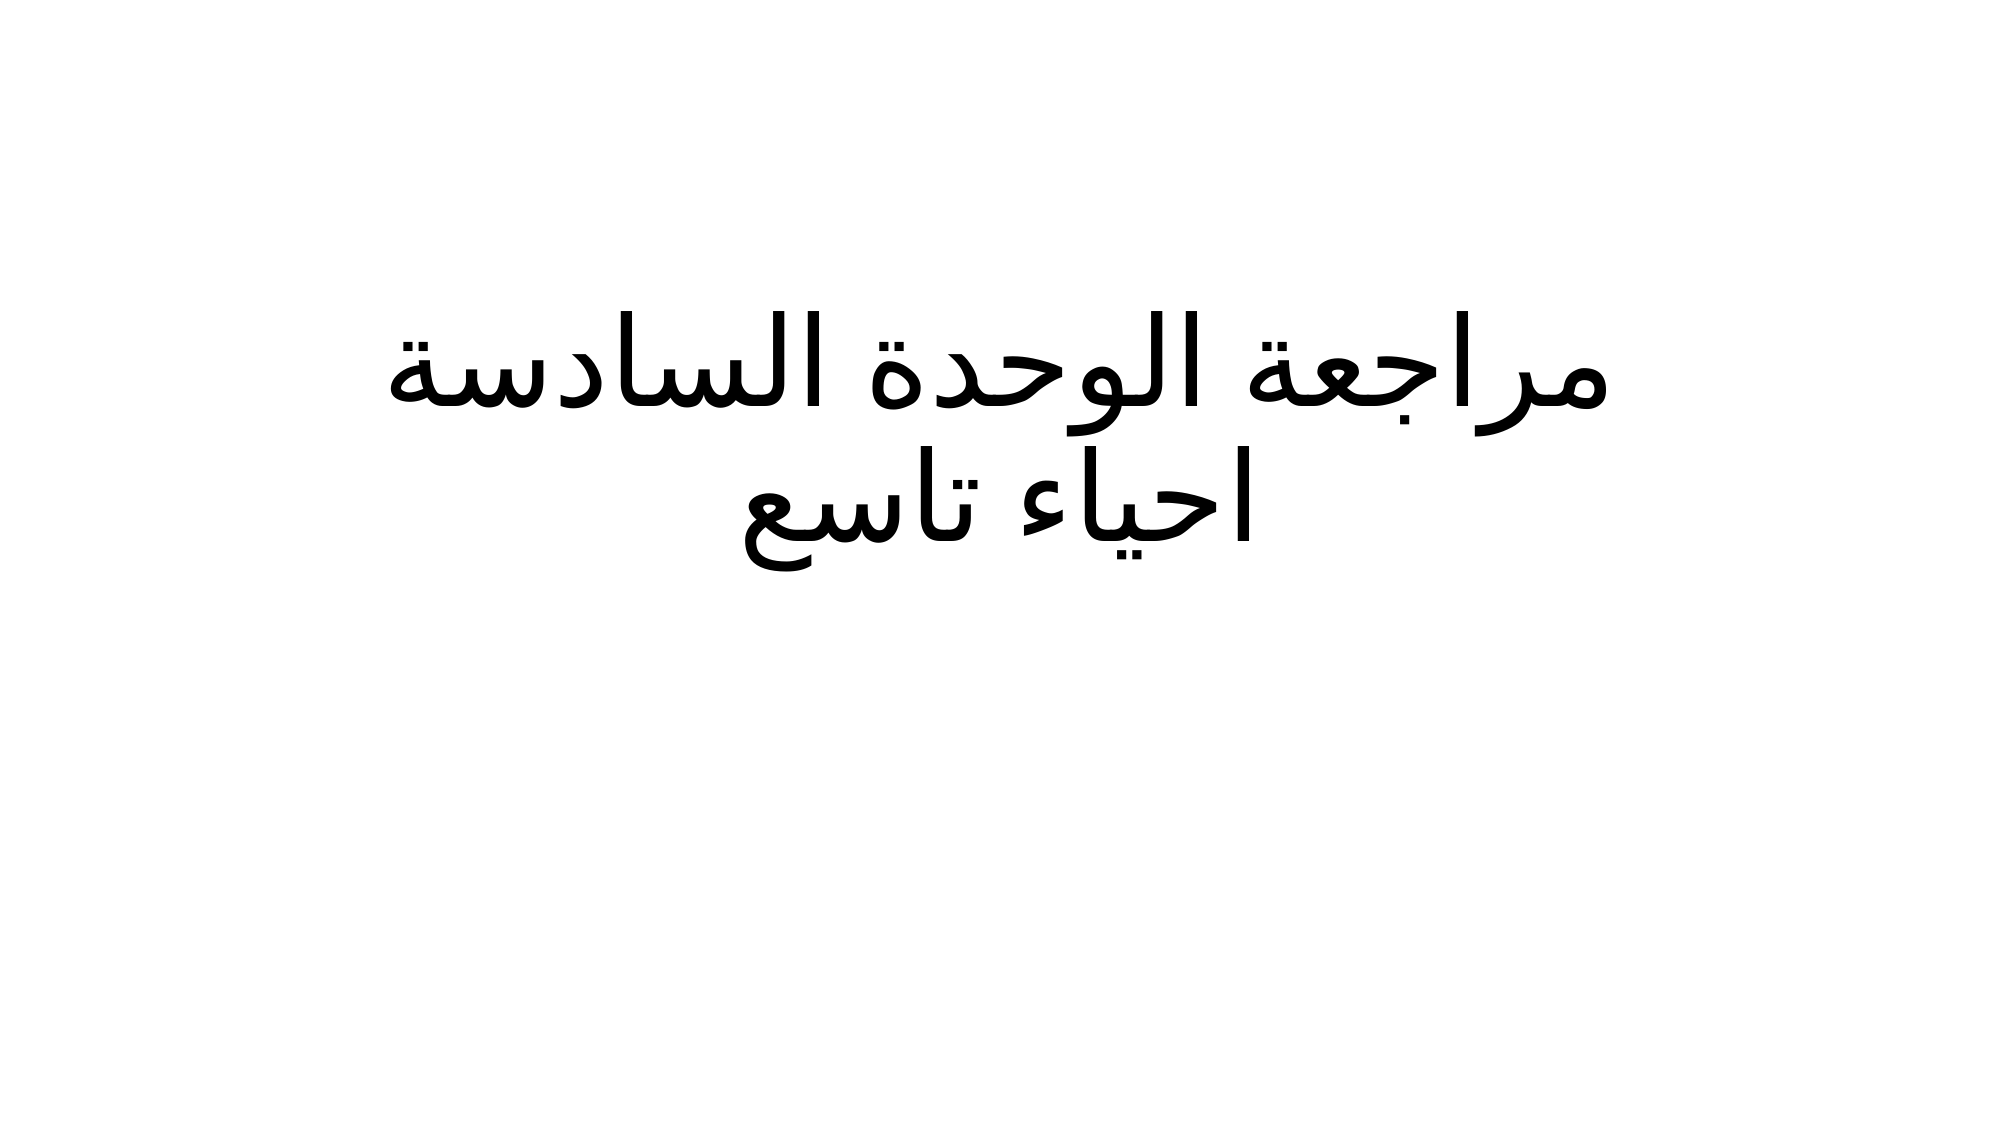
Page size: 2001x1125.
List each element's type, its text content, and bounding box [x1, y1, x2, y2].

title مراجعة الوحدة السادسة احياء تاسع [249, 184, 1750, 576]
